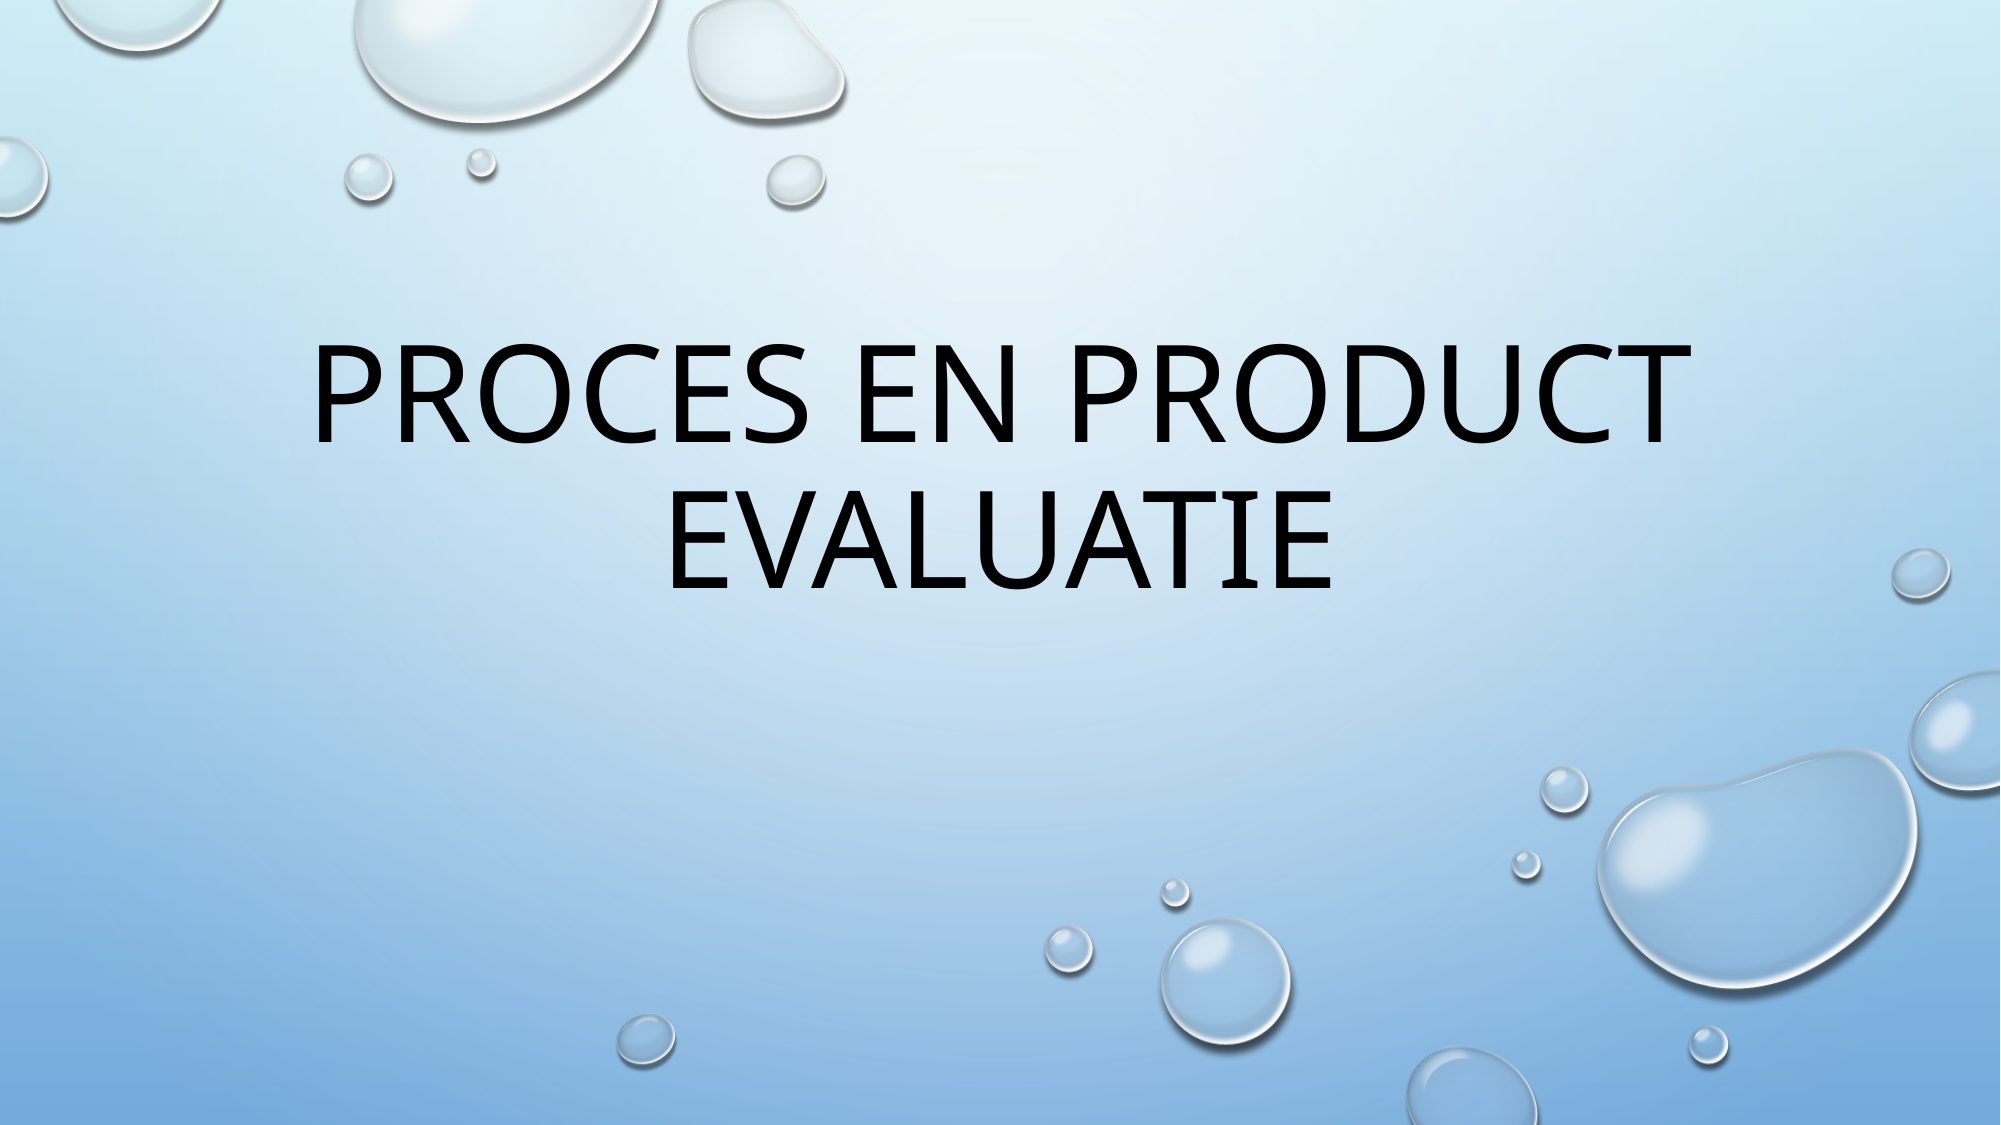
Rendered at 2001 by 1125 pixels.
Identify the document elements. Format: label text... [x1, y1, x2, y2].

picture [0, 0, 2000, 1125]
title Proces en product evaluatie [287, 213, 1713, 625]
